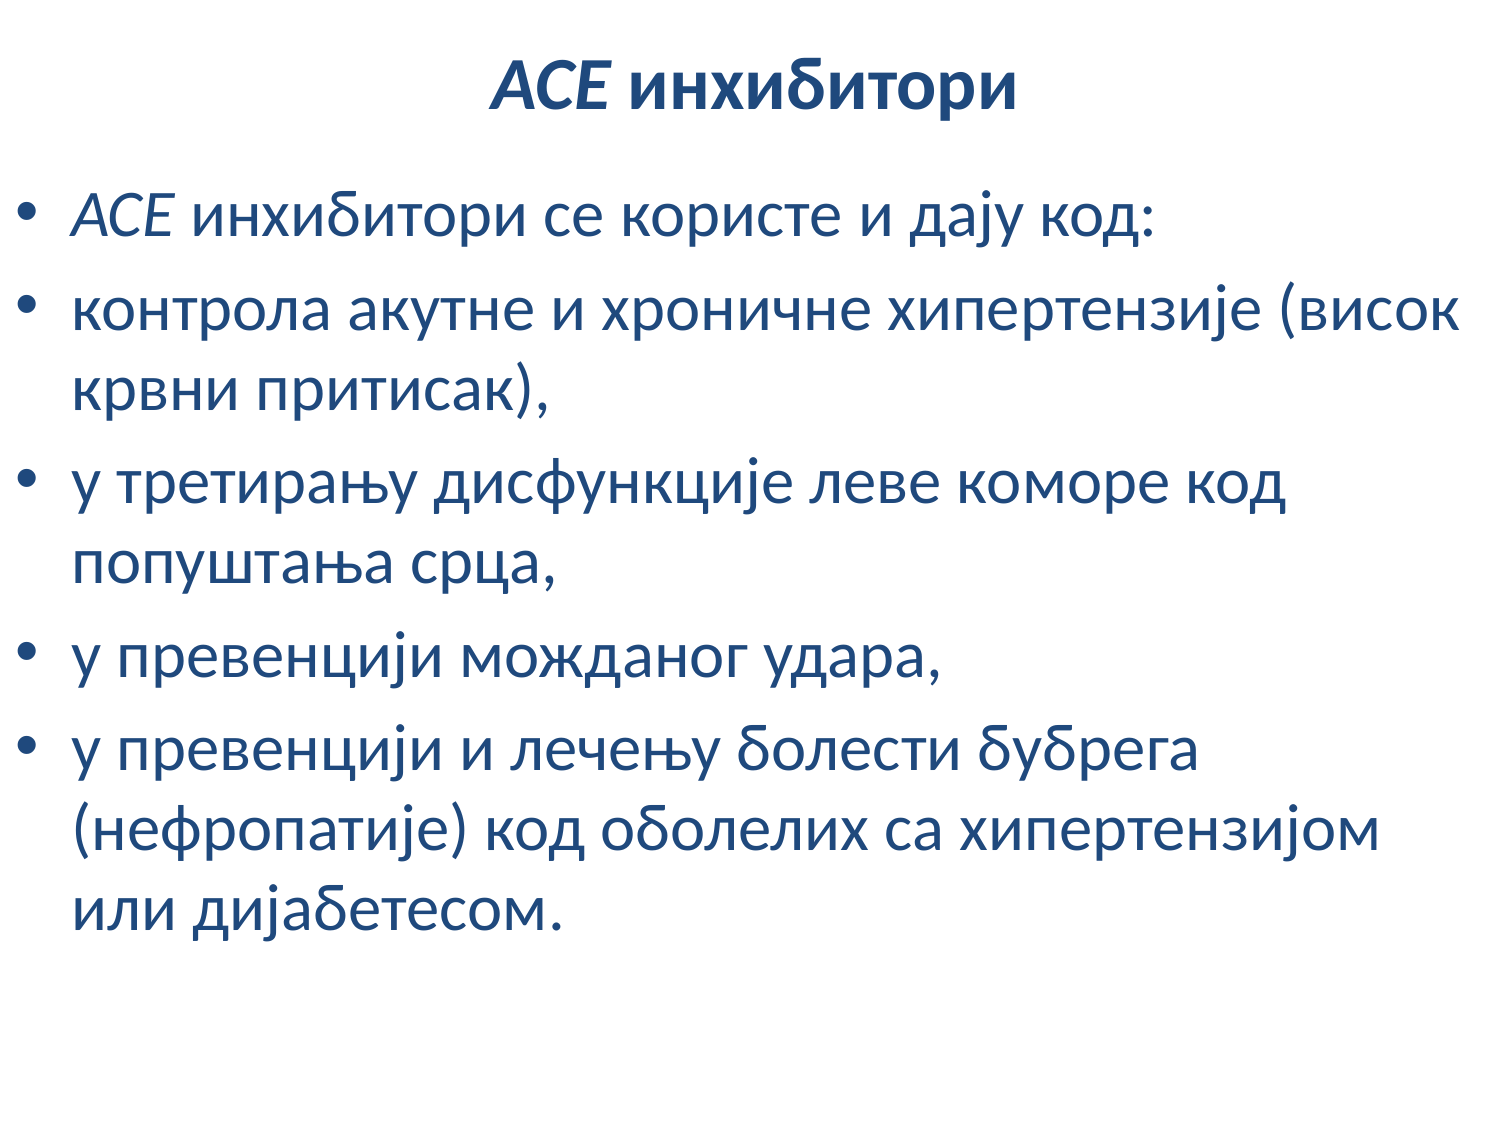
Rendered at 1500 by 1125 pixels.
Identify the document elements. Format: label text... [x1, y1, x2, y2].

title ACE инхибитори [5, 24, 1500, 135]
list АСЕ инхибитори се користе и дају код: контрола акутне и хроничне хипертензије (висок крвни притисак), у третирању дисфункције леве коморе код попуштања срца, у превенцији можданог удара, у превенцији и лечењу болести бубрега (нефропатије) код оболелих са хипертензијом или дијабетесом. [0, 162, 1500, 1125]
